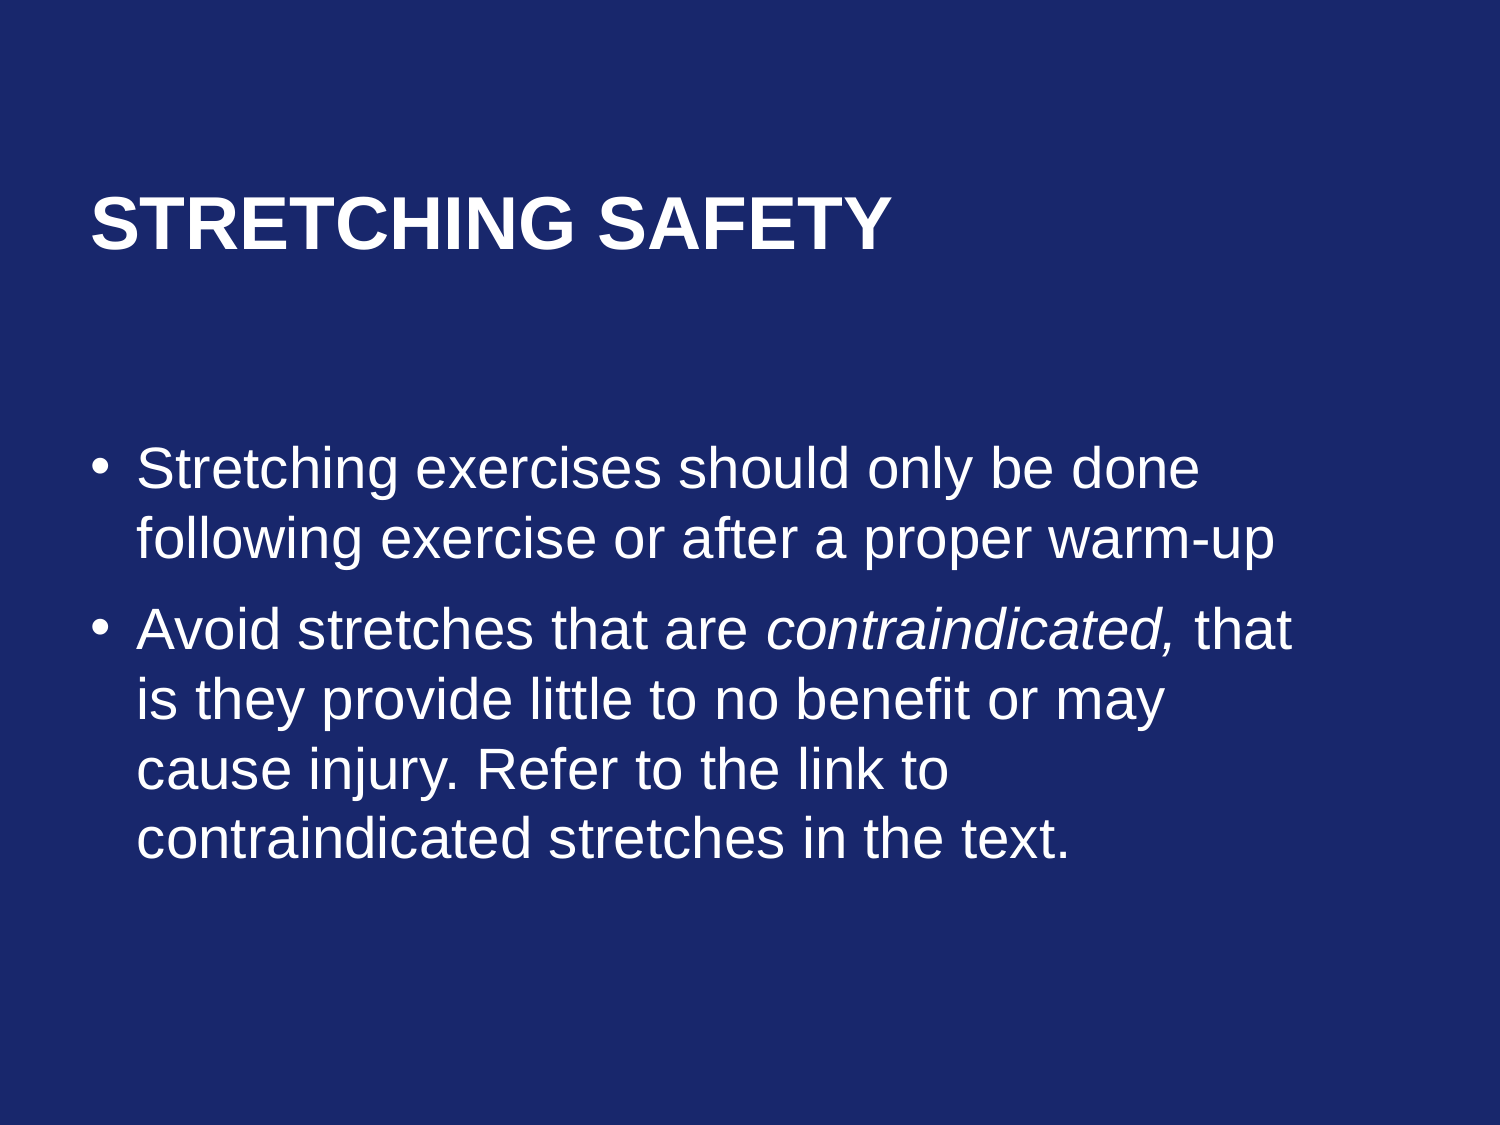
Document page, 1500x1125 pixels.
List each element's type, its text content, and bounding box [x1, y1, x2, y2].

title Stretching safety [75, 99, 1350, 339]
list Stretching exercises should only be done following exercise or after a proper warm-up Avoid stretches that are contraindicated, that is they provide little to no benefit or may cause injury. Refer to the link to contraindicated stretches in the text. [75, 351, 1350, 950]
